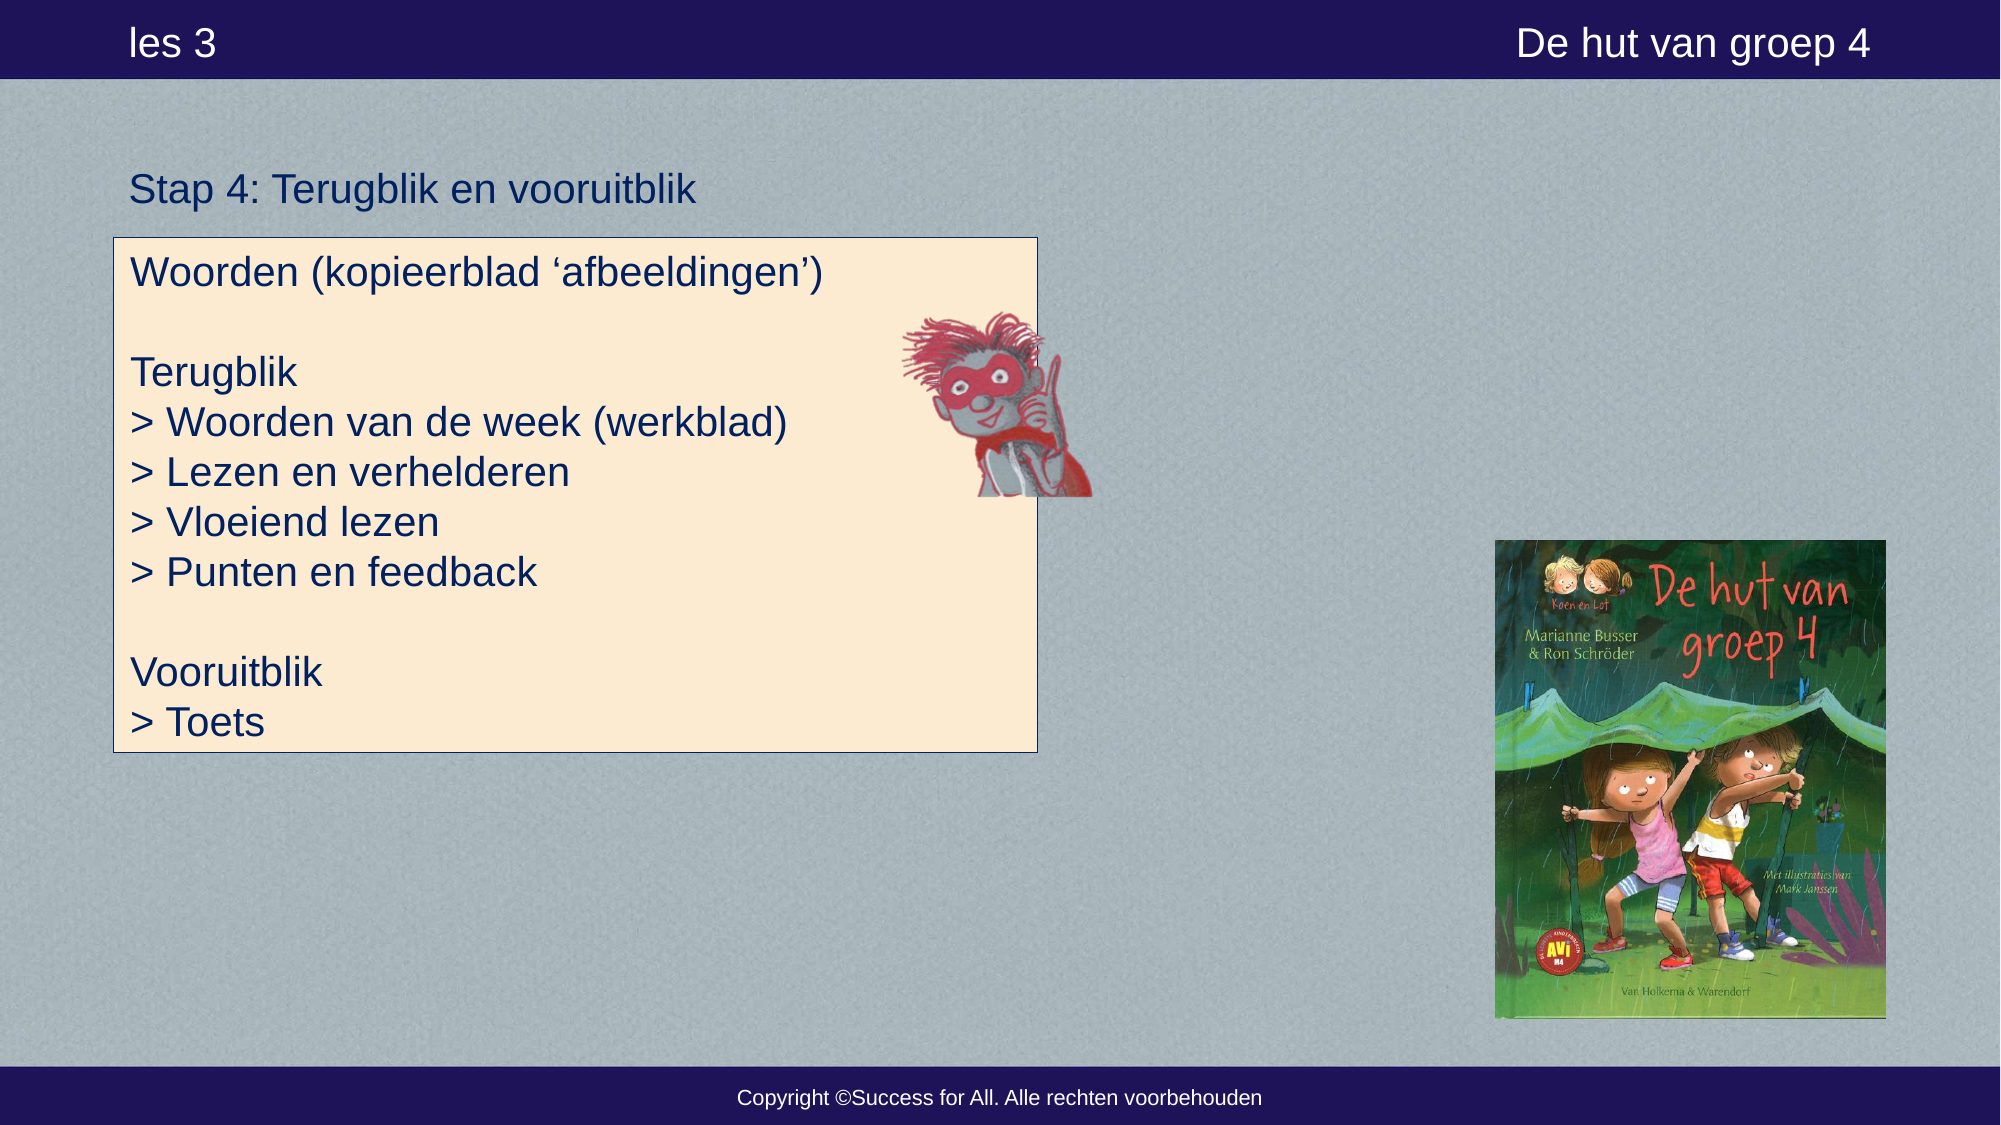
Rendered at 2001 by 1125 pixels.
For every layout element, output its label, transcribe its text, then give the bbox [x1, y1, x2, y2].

text_box les 3 [114, 8, 354, 73]
text_box Woorden (kopieerblad ‘afbeeldingen’) Terugblik > Woorden van de week (werkblad) > Lezen en verhelderen > Vloeiend lezen > Punten en feedback Vooruitblik > Toets [113, 237, 1038, 753]
picture [0, 0, 2001, 1125]
text_box De hut van groep 4 [999, 8, 1886, 73]
text_box Copyright ©Success for All. Alle rechten voorbehouden [0, 1076, 2000, 1125]
text_box Stap 4: Terugblik en vooruitblik [114, 154, 907, 219]
